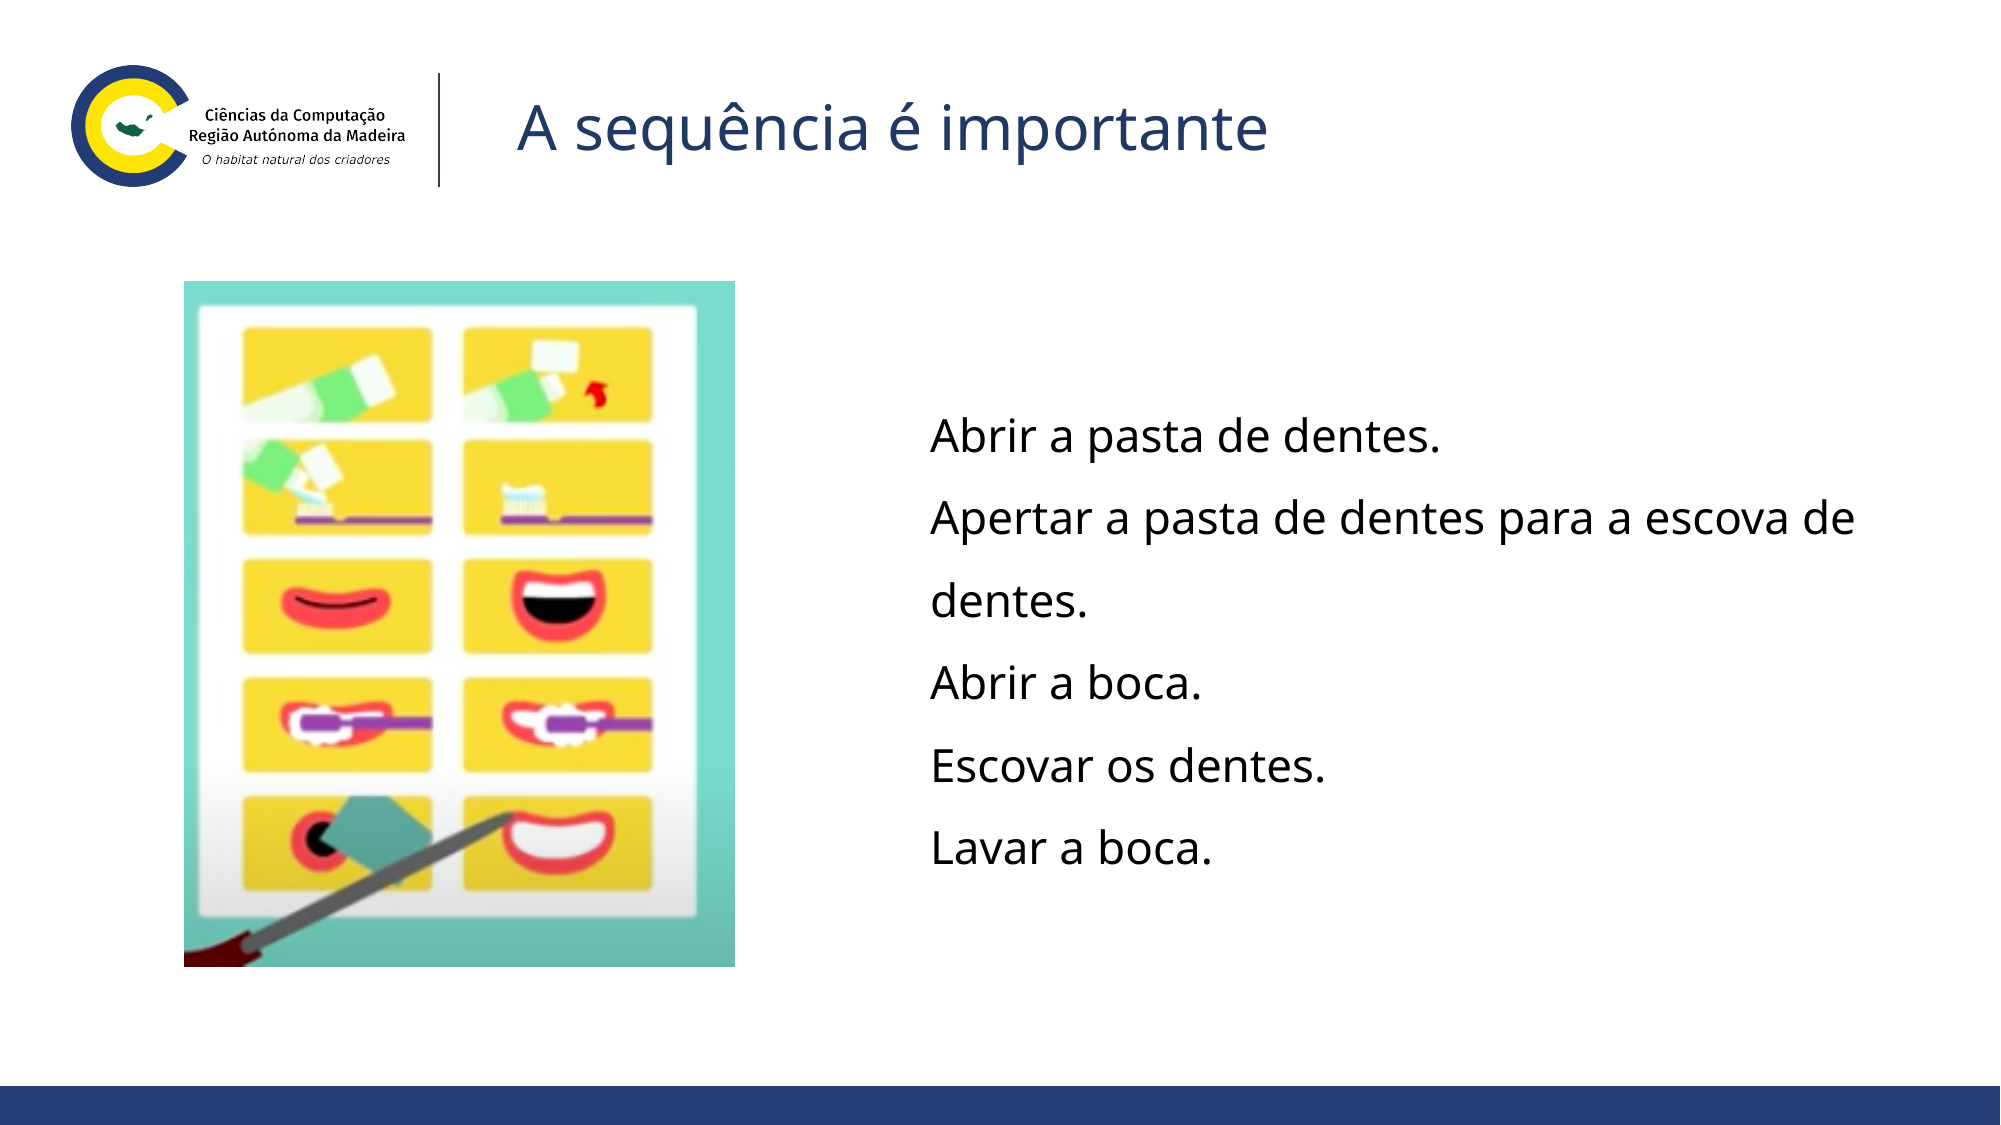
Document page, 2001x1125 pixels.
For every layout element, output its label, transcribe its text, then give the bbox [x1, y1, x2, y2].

picture [184, 281, 735, 967]
text_box A sequência é importante [502, 80, 1286, 171]
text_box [71, 65, 440, 188]
text_box Abrir a pasta de dentes. Apertar a pasta de dentes para a escova de dentes. Abrir a boca. Escovar os dentes. Lavar a boca. [915, 371, 1921, 882]
text_box [0, 1085, 2000, 1125]
